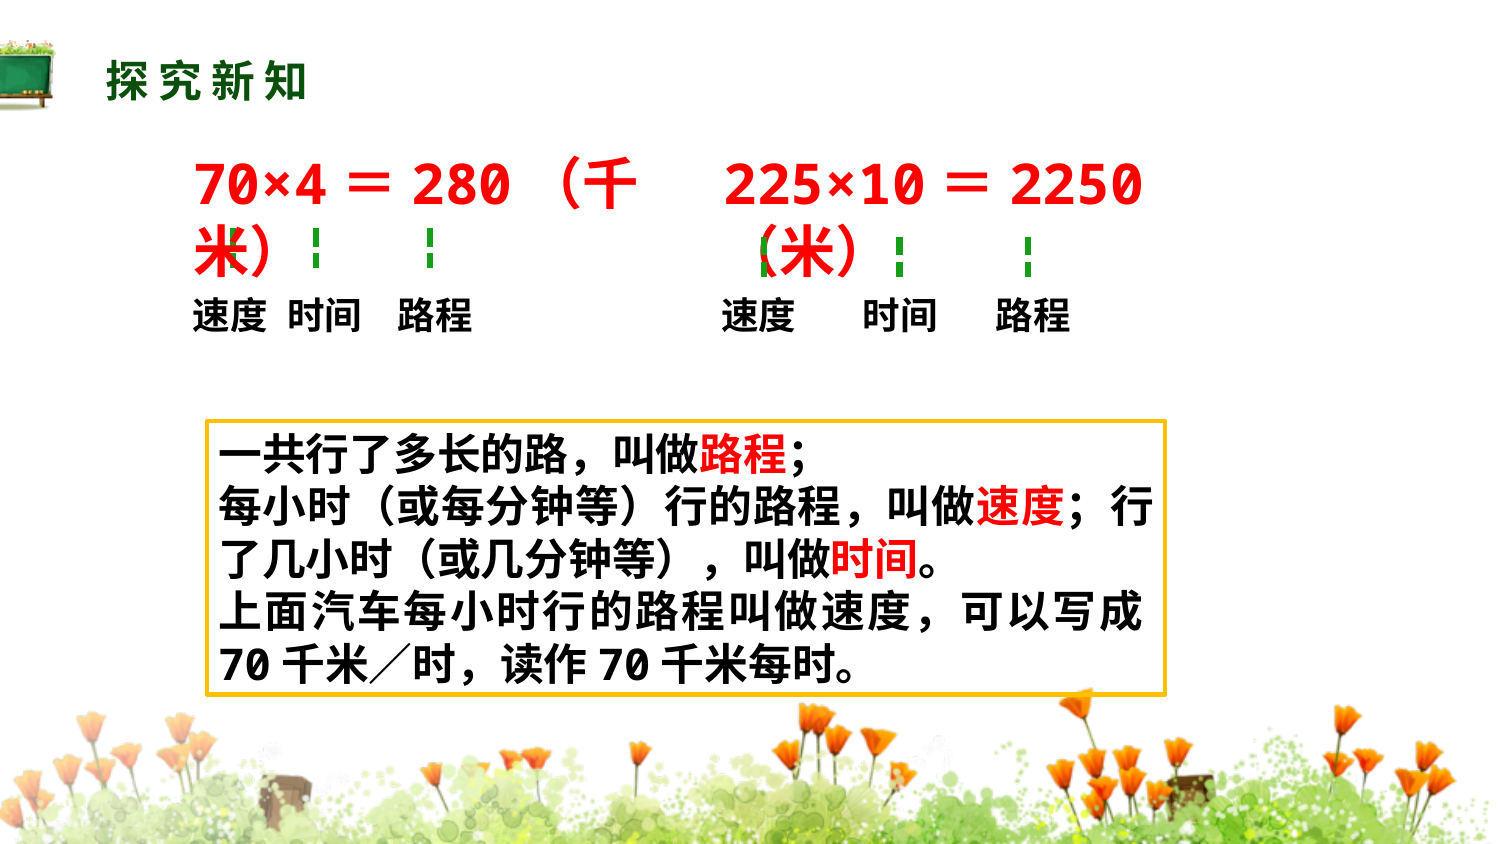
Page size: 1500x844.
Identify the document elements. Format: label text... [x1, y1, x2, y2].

text_box 路程 [386, 286, 485, 343]
picture [0, 28, 56, 122]
text_box 速度 [181, 286, 276, 343]
text_box 时间 [851, 286, 949, 343]
text_box 速度 [710, 286, 808, 343]
text_box 一共行了多长的路，叫做路程； 每小时（或每分钟等）行的路程，叫做速度；行了几小时（或几分钟等），叫做时间。 上面汽车每小时行的路程叫做速度，可以写成70千米∕时，读作70千米每时。 [206, 420, 1166, 695]
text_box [178, 140, 1230, 225]
text_box 时间 [276, 286, 374, 343]
text_box 探究新知 [93, 47, 434, 112]
picture [0, 680, 1500, 844]
text_box 路程 [984, 286, 1083, 343]
